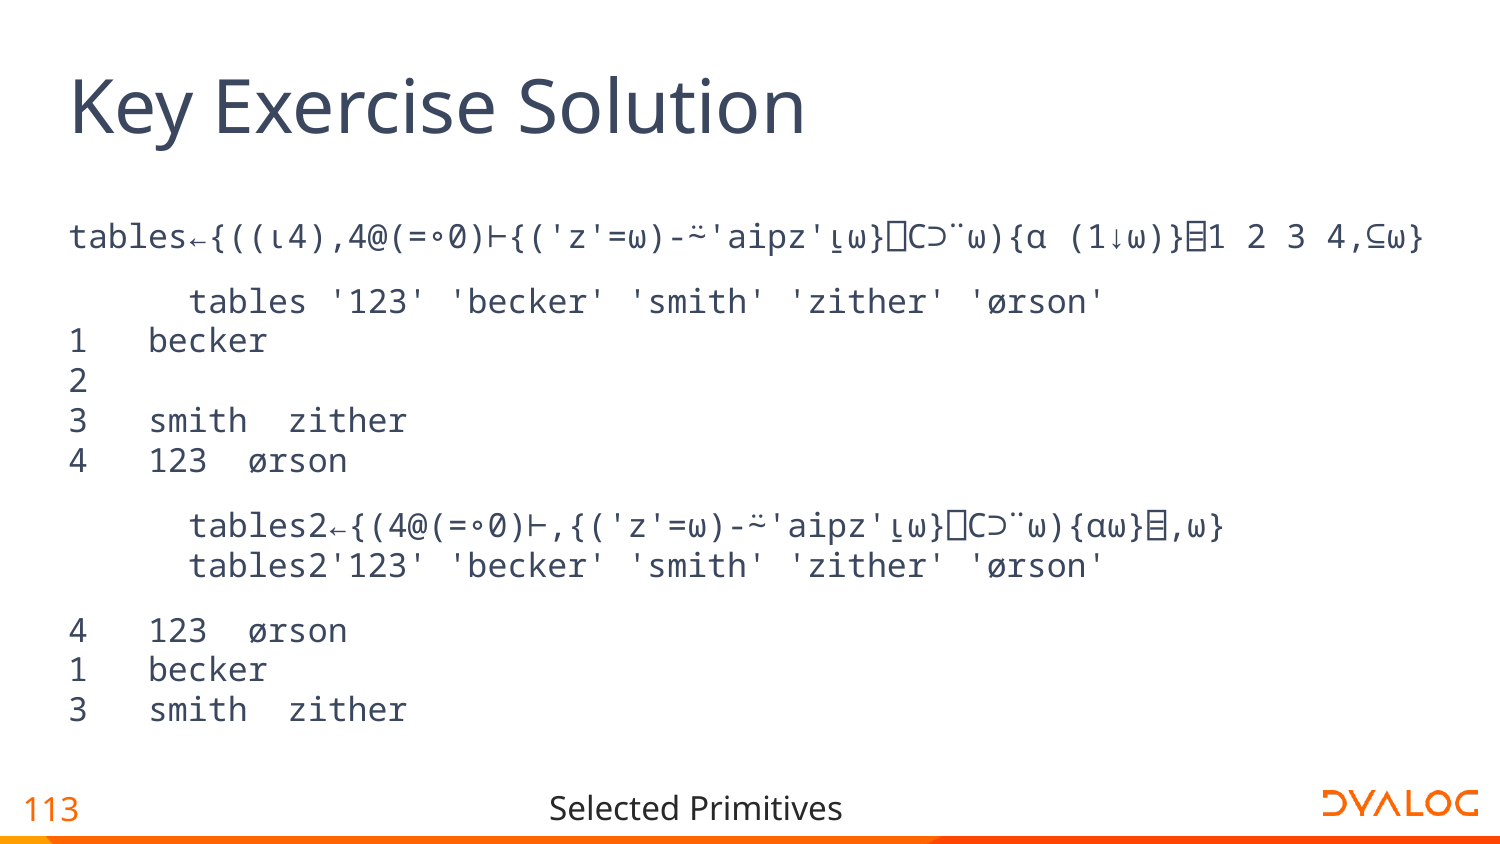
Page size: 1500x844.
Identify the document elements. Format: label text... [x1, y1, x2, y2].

list tables←{((⍳4),4@(=∘0)⊢{('z'=⍵)-⍨'aipz'⍸⍵}⎕C⊃¨⍵){⍺ (1↓⍵)}⌸1 2 3 4,⊆⍵} tables '123' 'becker' 'smith' 'zither' 'ørson' 1 becker 2 3 smith zither 4 123 ørson tables2←{(4@(=∘0)⊢,{('z'=⍵)-⍨'aipz'⍸⍵}⎕C⊃¨⍵){⍺⍵}⌸,⍵} tables2'123' 'becker' 'smith' 'zither' 'ørson' 4 123 ørson 1 becker 3 smith zither [53, 207, 1453, 740]
picture [0, 836, 1500, 844]
picture [1323, 790, 1478, 816]
title Key Exercise Solution [53, 43, 1453, 157]
